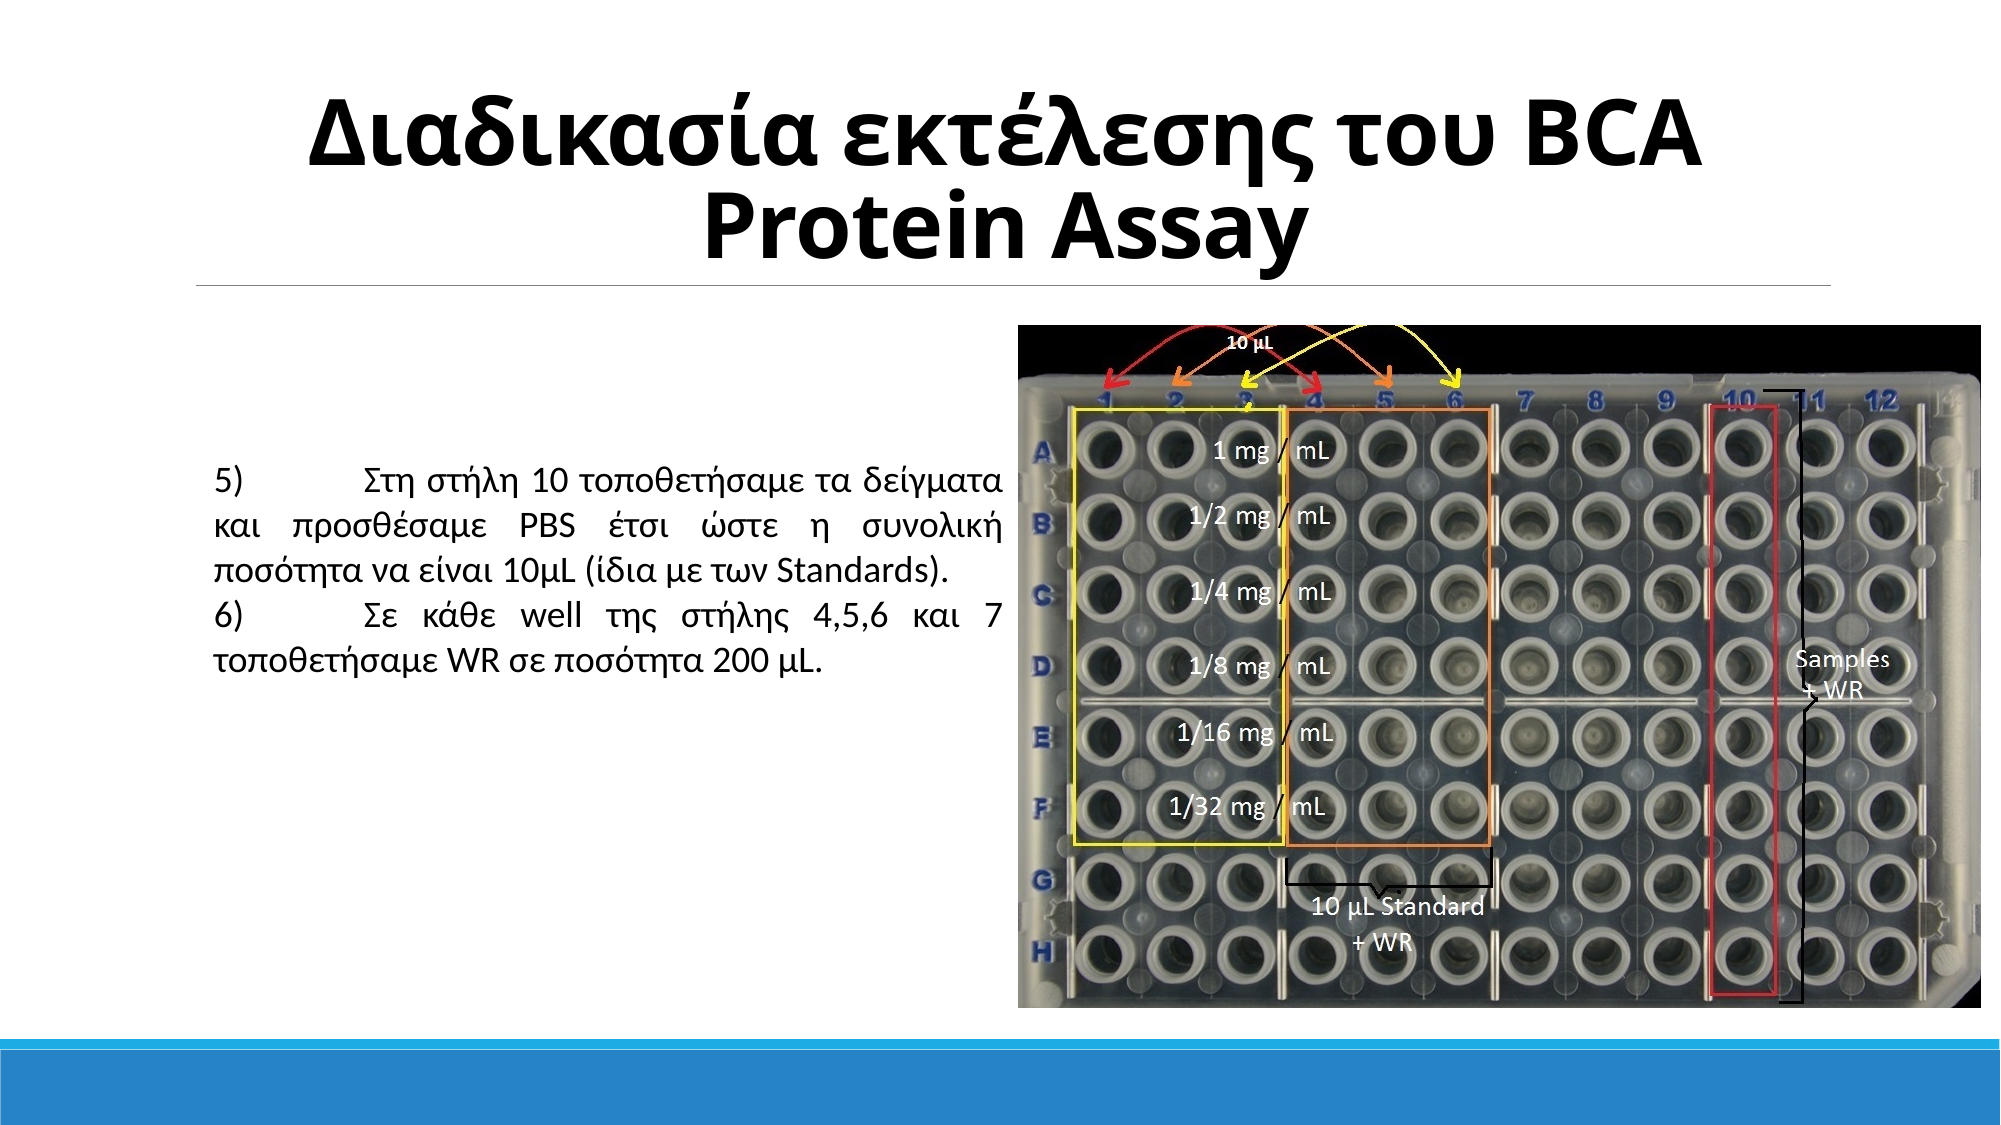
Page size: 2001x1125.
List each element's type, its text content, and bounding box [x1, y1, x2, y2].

title Διαδικασία εκτέλεσης του BCA Protein Assay [180, 47, 1830, 285]
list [1017, 325, 1982, 1009]
text_box 5) Στη στήλη 10 τοποθετήσαμε τα δείγματα και προσθέσαμε PBS έτσι ώστε η συνολική ποσότητα να είναι 10μL (ίδια με των Standards). 6) Σε κάθε well της στήλης 4,5,6 και 7 τοποθετήσαμε WR σε ποσότητα 200 μL. [198, 447, 1015, 688]
